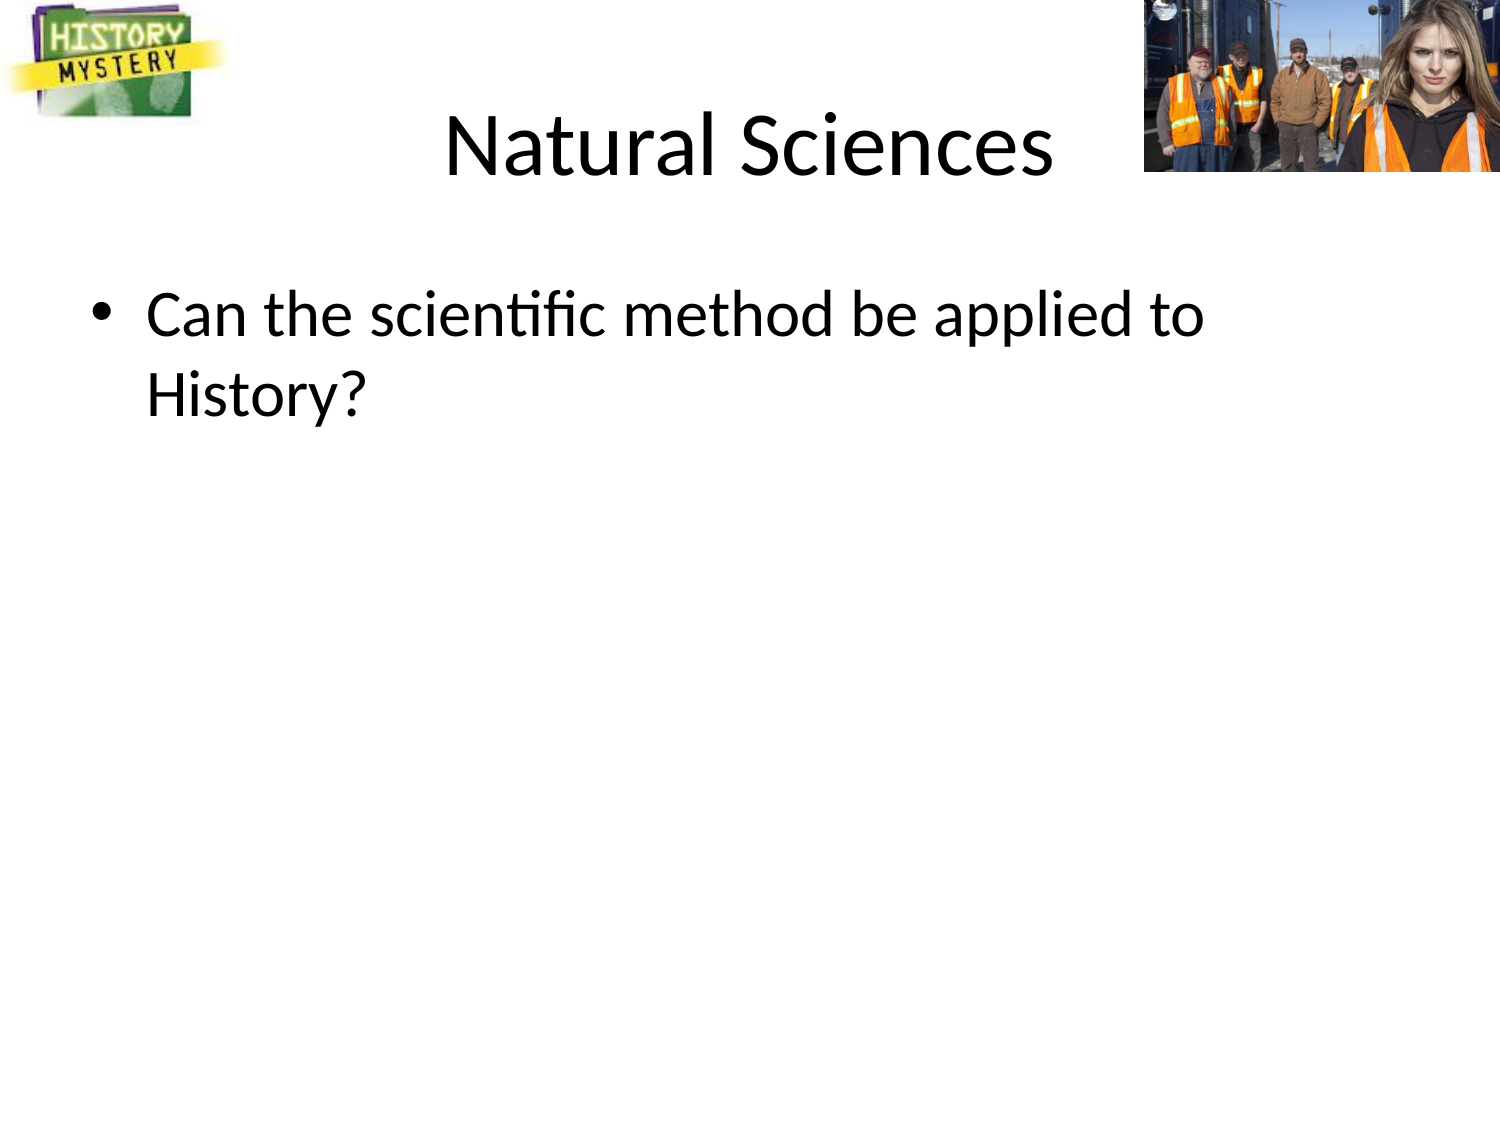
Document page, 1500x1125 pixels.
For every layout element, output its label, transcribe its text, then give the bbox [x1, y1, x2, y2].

title Natural Sciences [75, 45, 1425, 233]
list Can the scientific method be applied to History? [75, 262, 1425, 1005]
picture [1144, 0, 1500, 172]
picture [0, 0, 235, 138]
